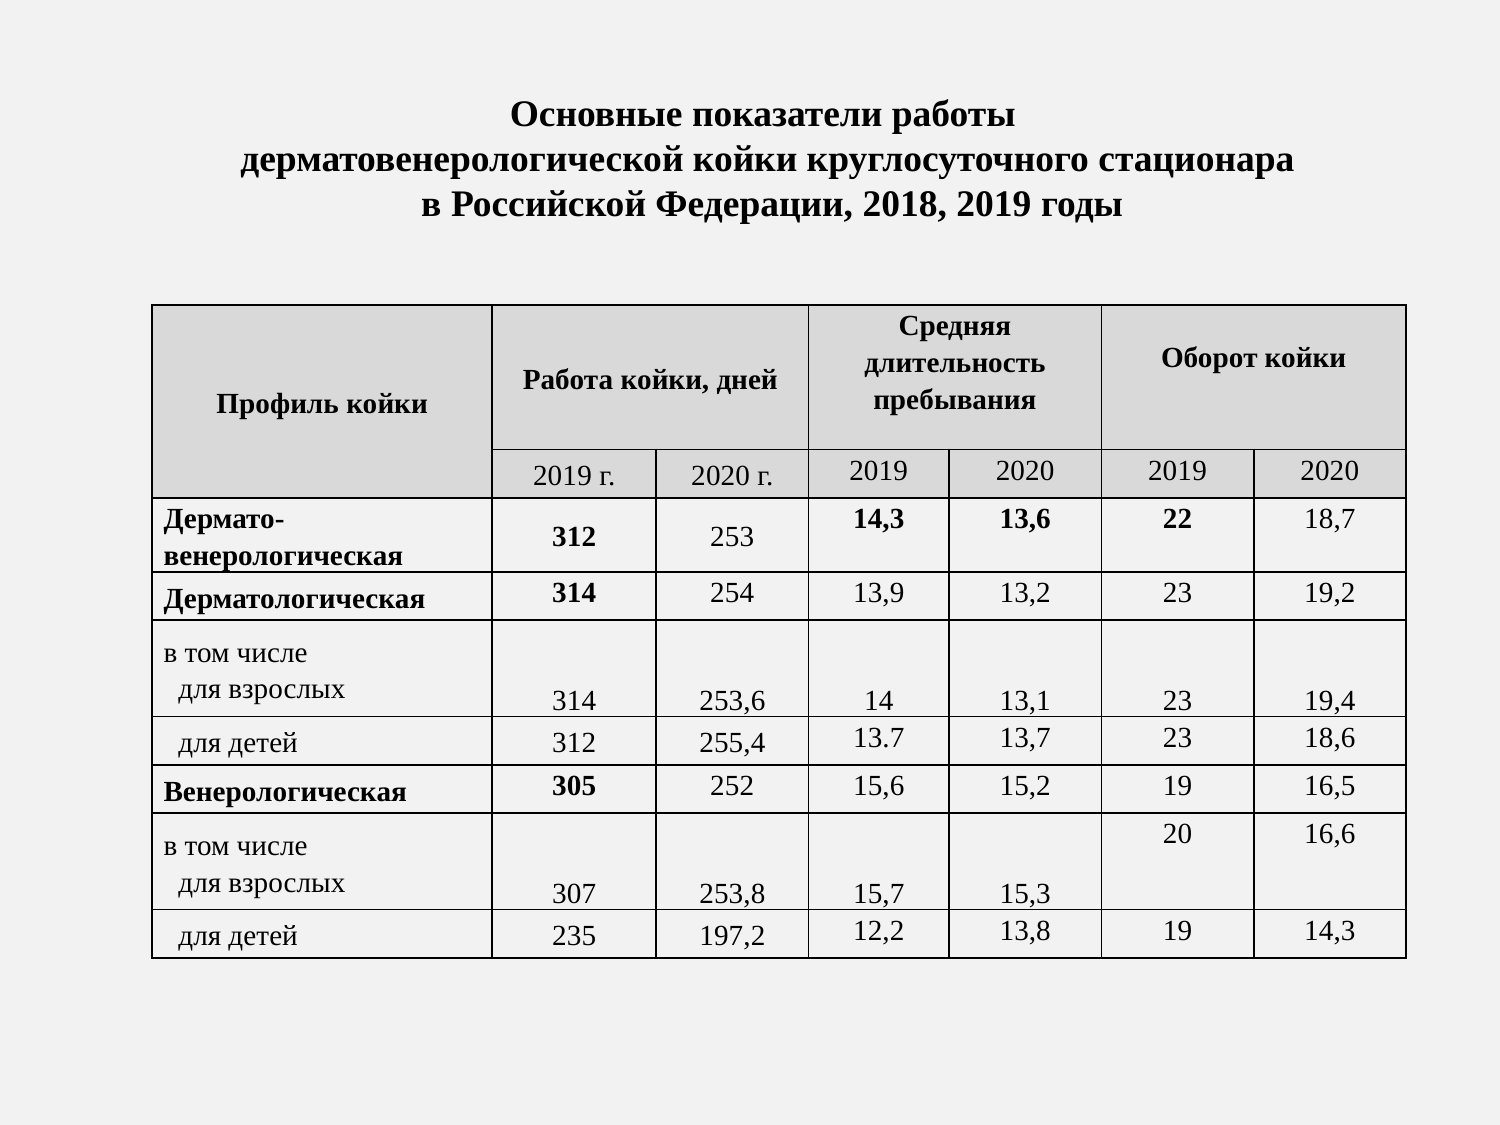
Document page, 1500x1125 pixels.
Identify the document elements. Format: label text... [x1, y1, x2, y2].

table_cell 253,6 [657, 621, 808, 716]
table_cell 19,4 [1255, 621, 1405, 716]
table_cell 2020 [1255, 450, 1405, 497]
text_box Основные показатели работы дерматовенерологической койки круглосуточного стационара в Российской Федерации, 2018, 2019 годы [58, 81, 1477, 232]
table_cell 255,4 [657, 717, 808, 764]
table_header Оборот койки [1102, 306, 1405, 449]
table_cell 314 [493, 573, 655, 619]
table_cell 197,2 [657, 910, 808, 957]
table_cell 13,2 [950, 573, 1101, 619]
table_cell для детей [153, 717, 491, 764]
table_cell 15,7 [809, 814, 948, 909]
table_cell 15,6 [809, 766, 948, 812]
table_cell 19 [1102, 766, 1253, 812]
table_cell 15,2 [950, 766, 1101, 812]
table_cell 13,1 [950, 621, 1101, 716]
table_cell 252 [657, 766, 808, 812]
table_cell 253,8 [657, 814, 808, 909]
table_header Работа койки, дней [493, 306, 808, 449]
table_cell 13,7 [950, 717, 1101, 764]
table_cell 235 [493, 910, 655, 957]
table_cell 2019 [1102, 450, 1253, 497]
table_cell 19,2 [1255, 573, 1405, 619]
table_cell 305 [493, 766, 655, 812]
table_cell 23 [1102, 717, 1253, 764]
table_cell 14,3 [809, 499, 948, 571]
table_cell Дерматологическая [153, 573, 491, 619]
table_cell для детей [153, 910, 491, 957]
table_cell 18,6 [1255, 717, 1405, 764]
table_header Средняя длительность пребывания [809, 306, 1101, 449]
table_cell 312 [493, 717, 655, 764]
table_cell 2019 г. [493, 450, 655, 497]
table_cell 18,7 [1255, 499, 1405, 571]
table_cell 20 [1102, 814, 1253, 909]
table_cell Дермато-венерологическая [153, 499, 491, 571]
table_header Профиль койки [153, 306, 491, 497]
table_cell 2019 [809, 450, 948, 497]
table_cell 253 [657, 499, 808, 571]
table_cell Венерологическая [153, 766, 491, 812]
table_cell 312 [493, 499, 655, 571]
table_cell в том числе для взрослых [153, 814, 491, 909]
table_cell 13.7 [809, 717, 948, 764]
table_cell 14,3 [1255, 910, 1405, 957]
table_cell 22 [1102, 499, 1253, 571]
table_cell 16,5 [1255, 766, 1405, 812]
table_cell 23 [1102, 621, 1253, 716]
table_cell 23 [1102, 573, 1253, 619]
table_cell 19 [1102, 910, 1253, 957]
table_cell 12,2 [809, 910, 948, 957]
table_cell 14 [809, 621, 948, 716]
table_cell 13,6 [950, 499, 1101, 571]
table_cell в том числе для взрослых [153, 621, 491, 716]
table_cell 16,6 [1255, 814, 1405, 909]
table_cell 13,8 [950, 910, 1101, 957]
table_cell 307 [493, 814, 655, 909]
table_cell 2020 г. [657, 450, 808, 497]
table_cell 13,9 [809, 573, 948, 619]
table_cell 15,3 [950, 814, 1101, 909]
table_cell 314 [493, 621, 655, 716]
table_cell 254 [657, 573, 808, 619]
table_cell 2020 [950, 450, 1101, 497]
